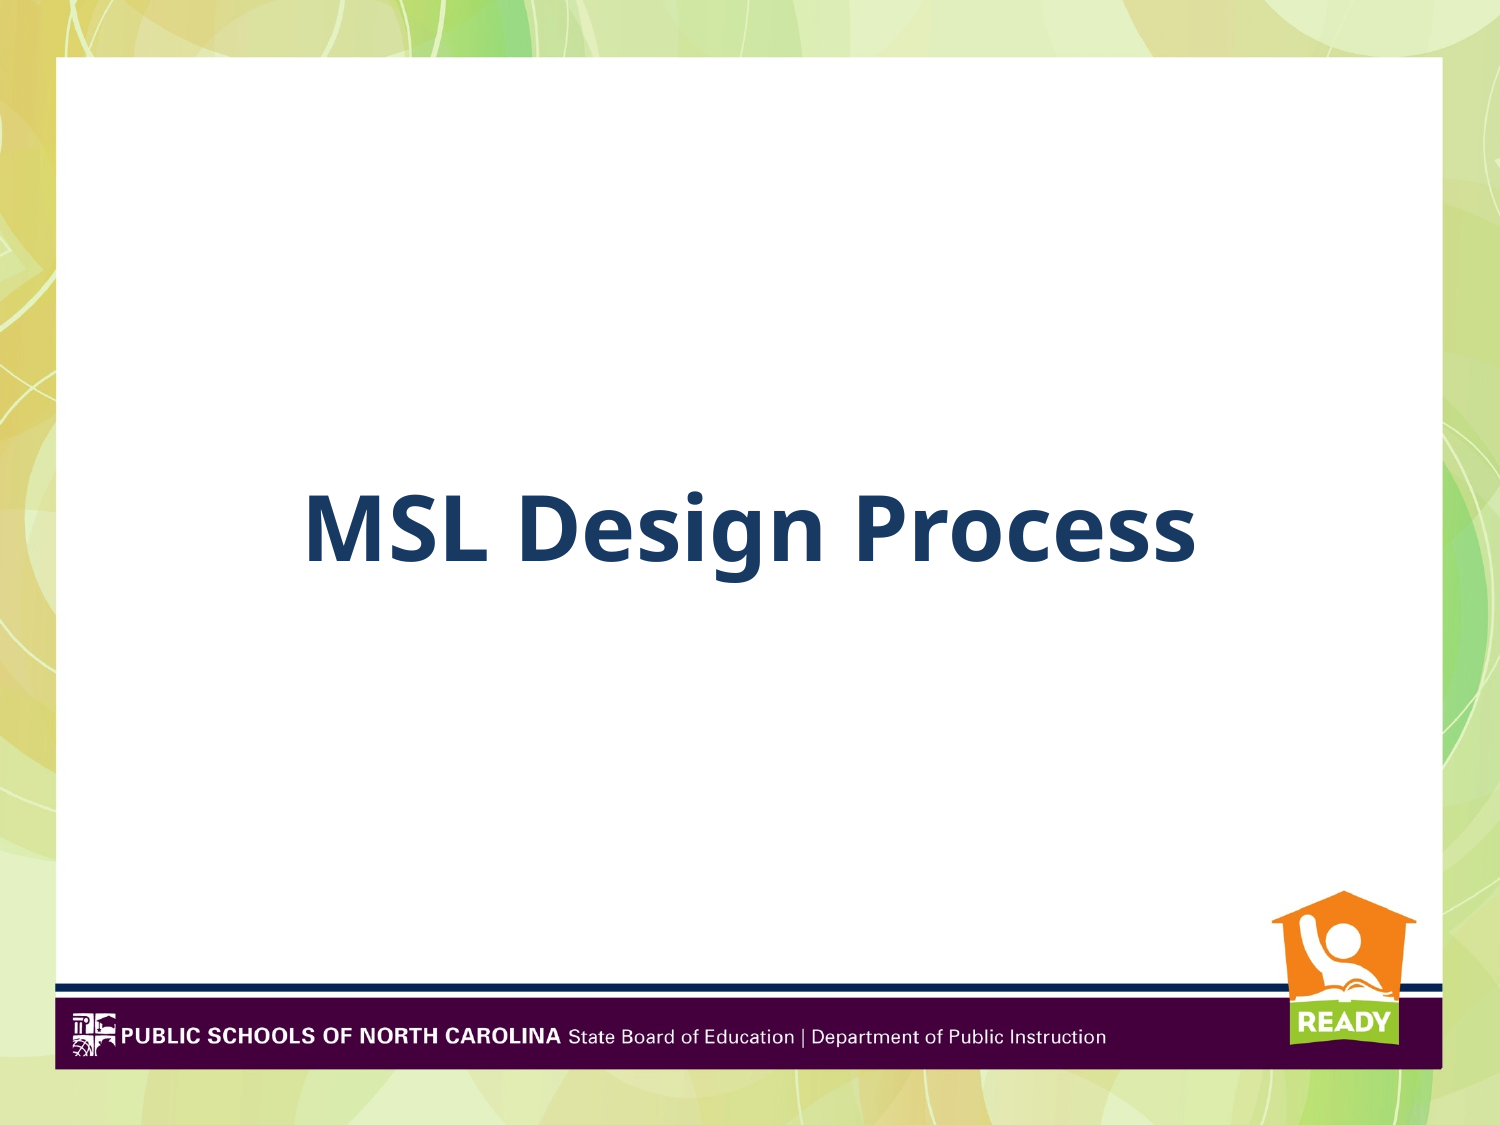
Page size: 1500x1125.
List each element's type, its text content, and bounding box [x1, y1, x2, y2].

picture [0, 0, 1500, 1125]
title MSL Design Process [87, 399, 1413, 650]
